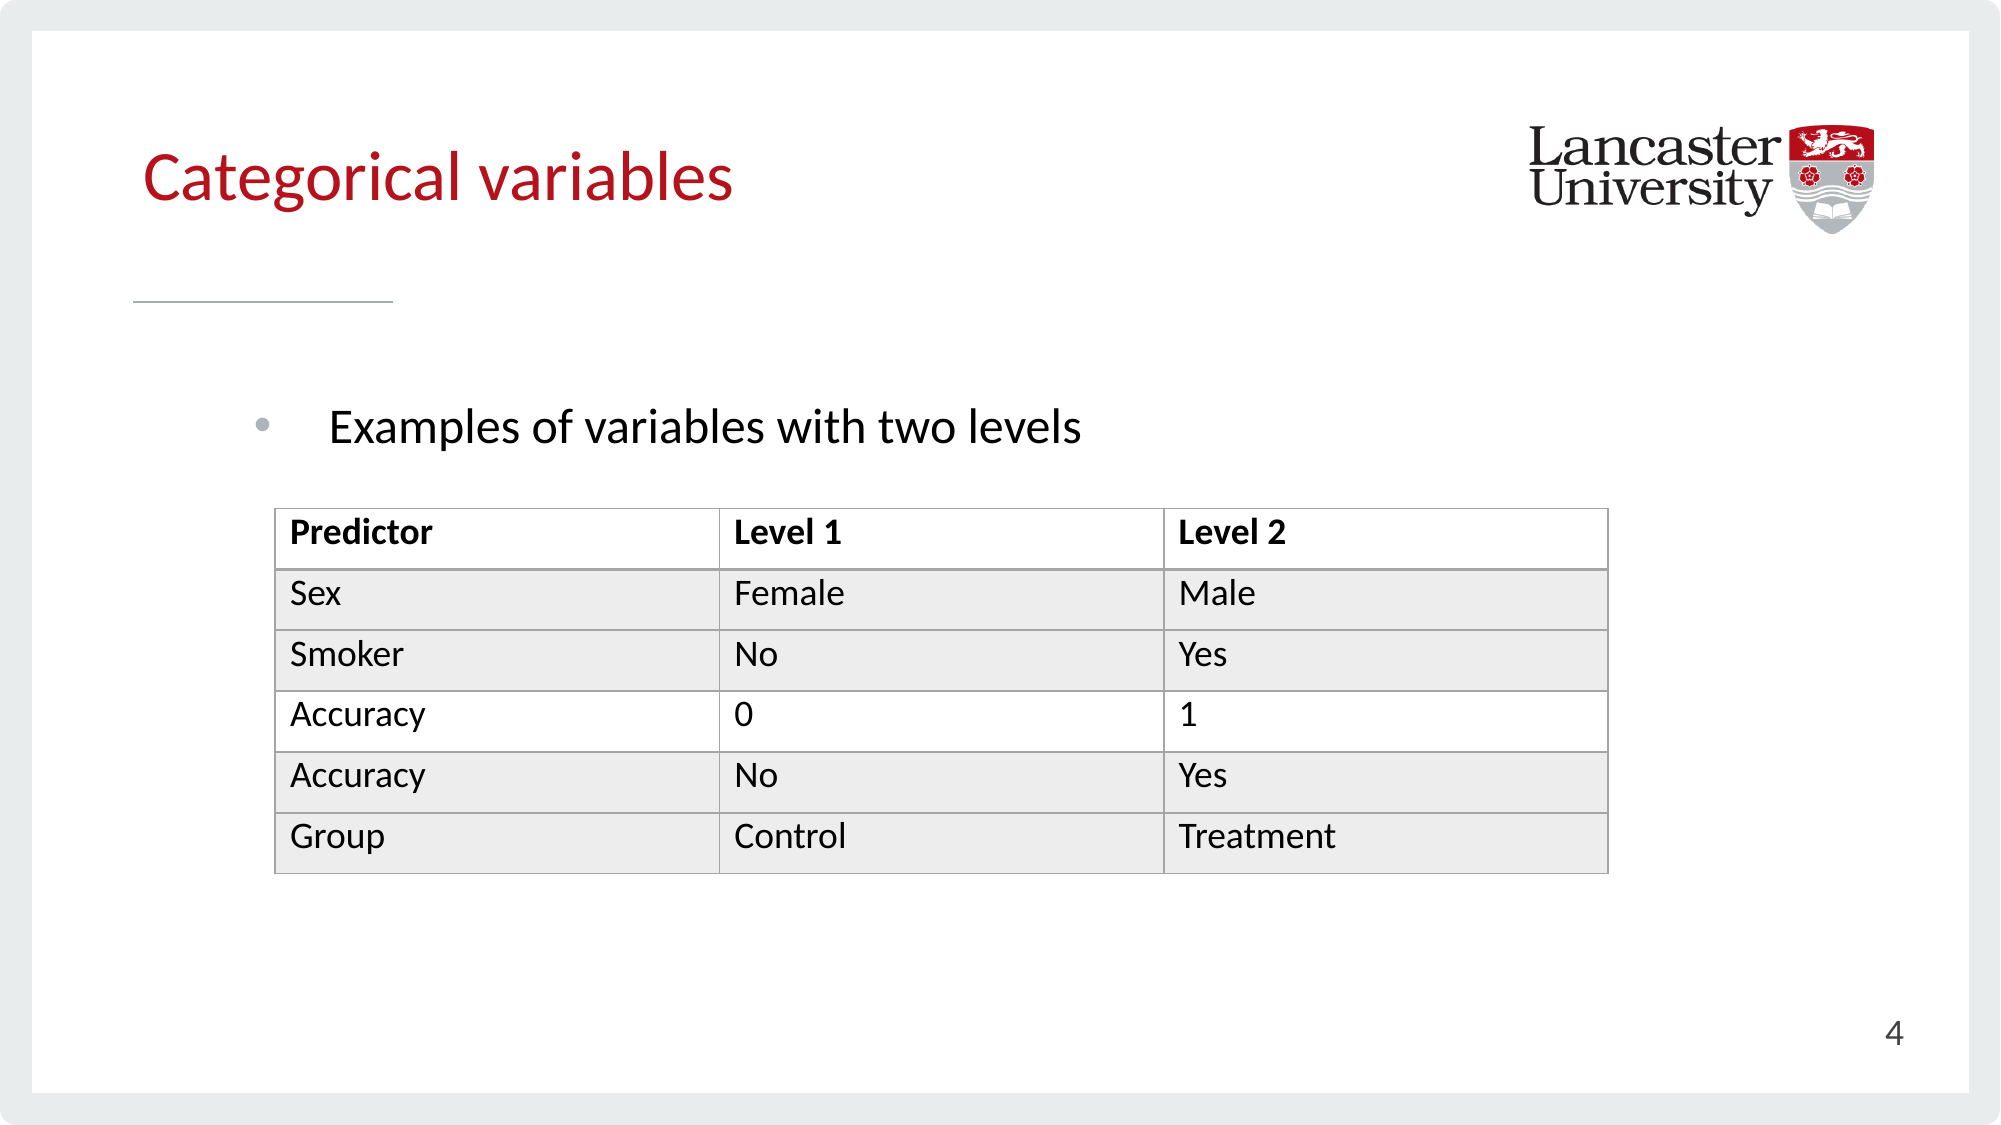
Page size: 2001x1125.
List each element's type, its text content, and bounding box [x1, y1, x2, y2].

table_cell 1 [1165, 692, 1607, 751]
table_cell Smoker [276, 631, 719, 690]
table_cell Male [1165, 571, 1607, 629]
table_cell Accuracy [276, 753, 719, 812]
table_header Level 1 [720, 509, 1163, 568]
table_cell Female [720, 571, 1163, 629]
table_cell Control [720, 814, 1163, 873]
table_header Level 2 [1165, 509, 1607, 568]
title Categorical variables [128, 78, 1503, 279]
table_cell Group [276, 814, 719, 873]
list Examples of variables with two levels [126, 305, 1725, 1014]
table_cell Sex [276, 571, 719, 629]
table_cell No [720, 753, 1163, 812]
slide_number 4 [1468, 1001, 1919, 1061]
table_header Predictor [276, 509, 719, 568]
table_cell 0 [720, 692, 1163, 751]
table_cell No [720, 631, 1163, 690]
table_cell Yes [1165, 753, 1607, 812]
table_cell Treatment [1165, 814, 1607, 873]
table_cell Yes [1165, 631, 1607, 690]
table_cell Accuracy [276, 692, 719, 751]
